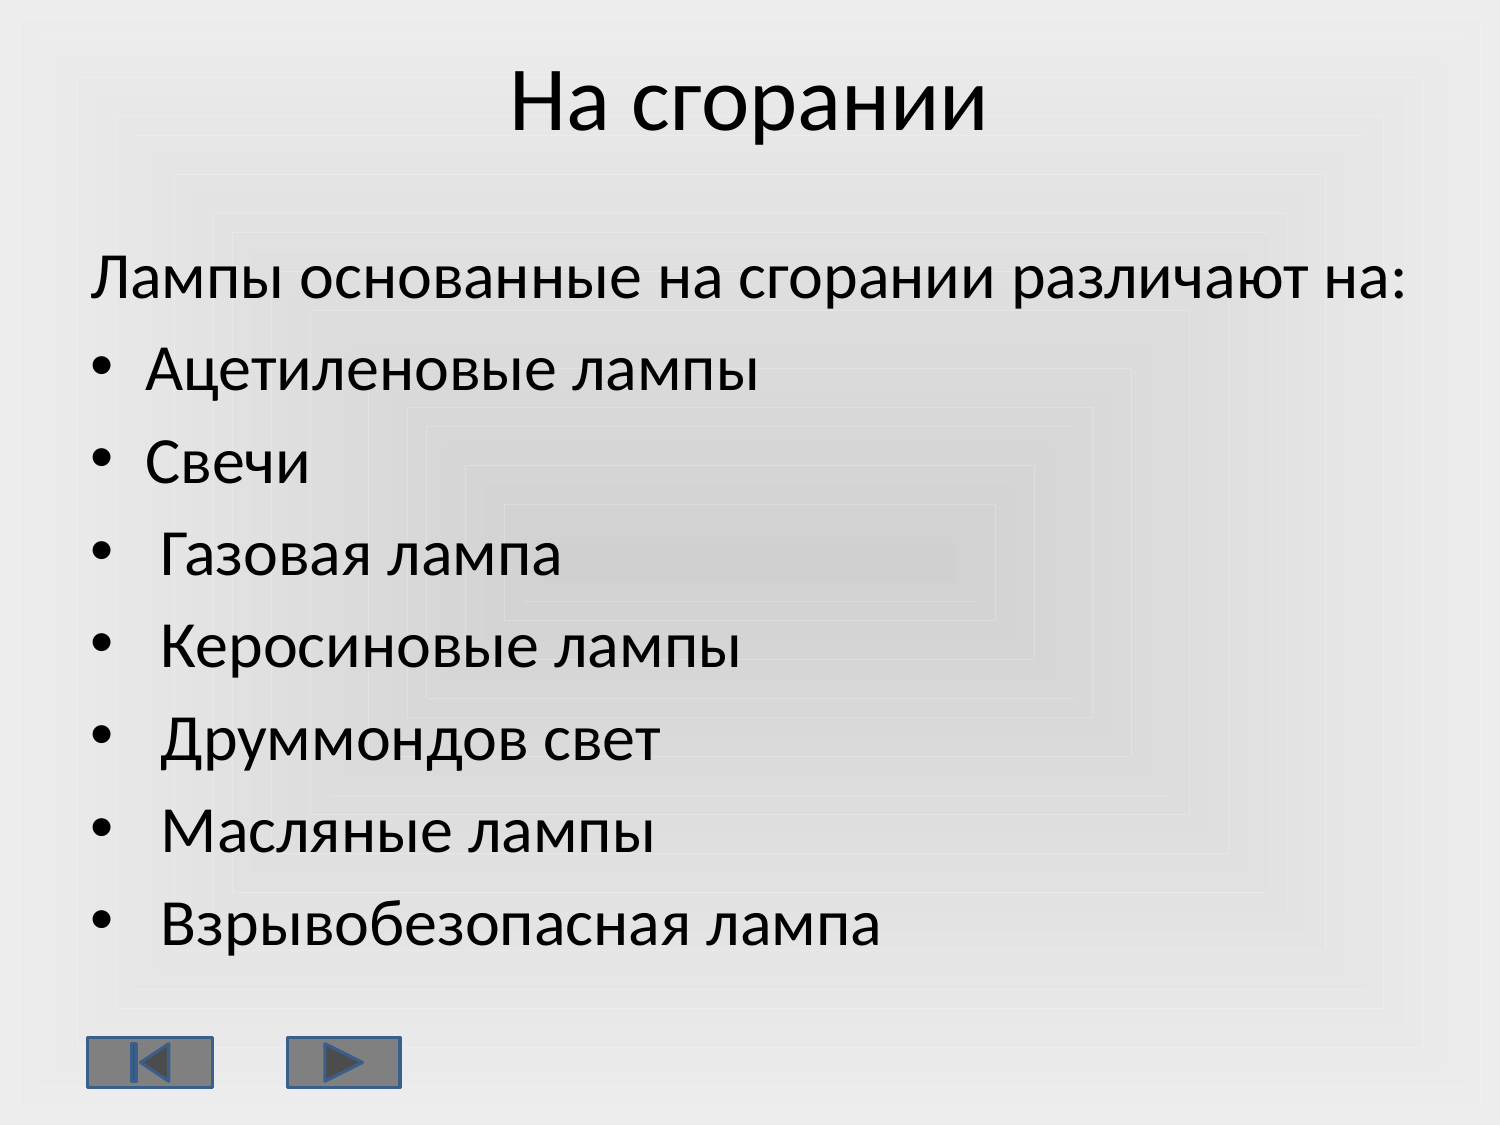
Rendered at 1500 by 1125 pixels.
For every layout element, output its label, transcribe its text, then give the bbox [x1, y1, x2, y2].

text_box [286, 1036, 402, 1089]
title На сгорании [75, 0, 1425, 188]
text_box [86, 1036, 214, 1089]
list Лампы основанные на сгорании различают на: Ацетиленовые лампы Свечи Газовая лампа Керосиновые лампы Друммондов свет Масляные лампы Взрывобезопасная лампа [75, 224, 1425, 1050]
